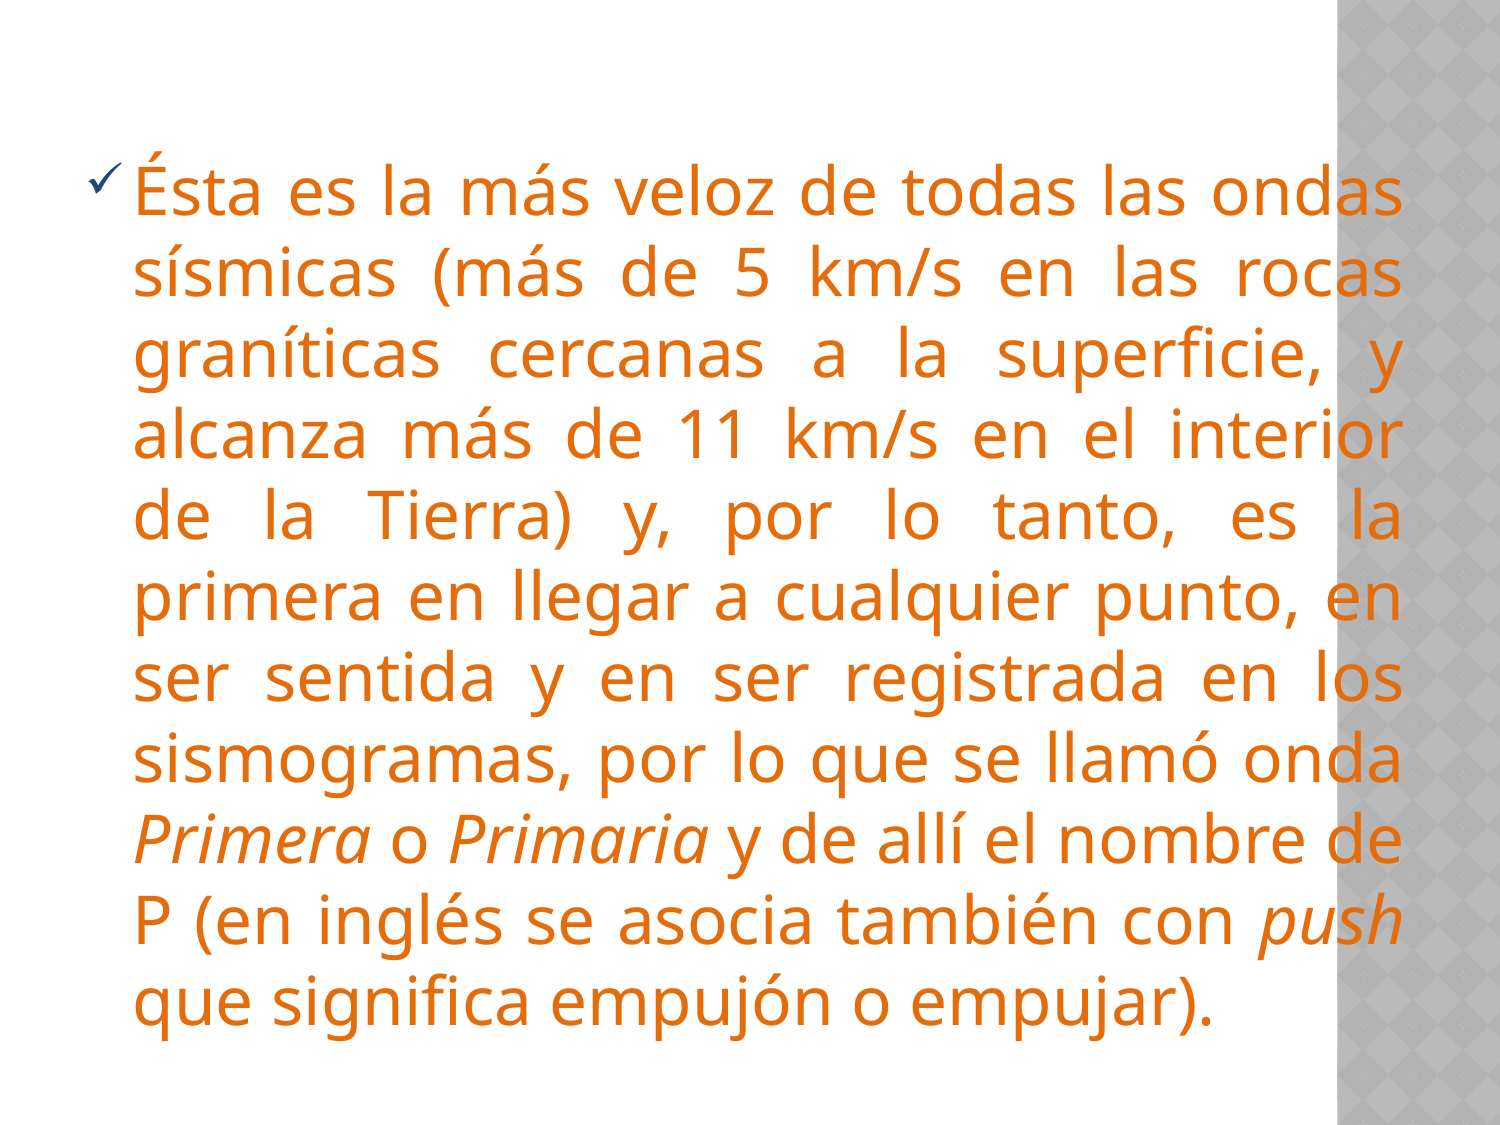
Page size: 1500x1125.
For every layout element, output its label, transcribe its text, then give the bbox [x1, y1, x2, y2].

list Ésta es la más veloz de todas las ondas sísmicas (más de 5 km/s en las rocas graníticas cercanas a la superficie, y alcanza más de 11 km/s en el interior de la Tierra) y, por lo tanto, es la primera en llegar a cualquier punto, en ser sentida y en ser registrada en los sismogramas, por lo que se llamó onda Primera o Primaria y de allí el nombre de P (en inglés se asocia también con push que significa empujón o empujar). [70, 140, 1421, 1064]
